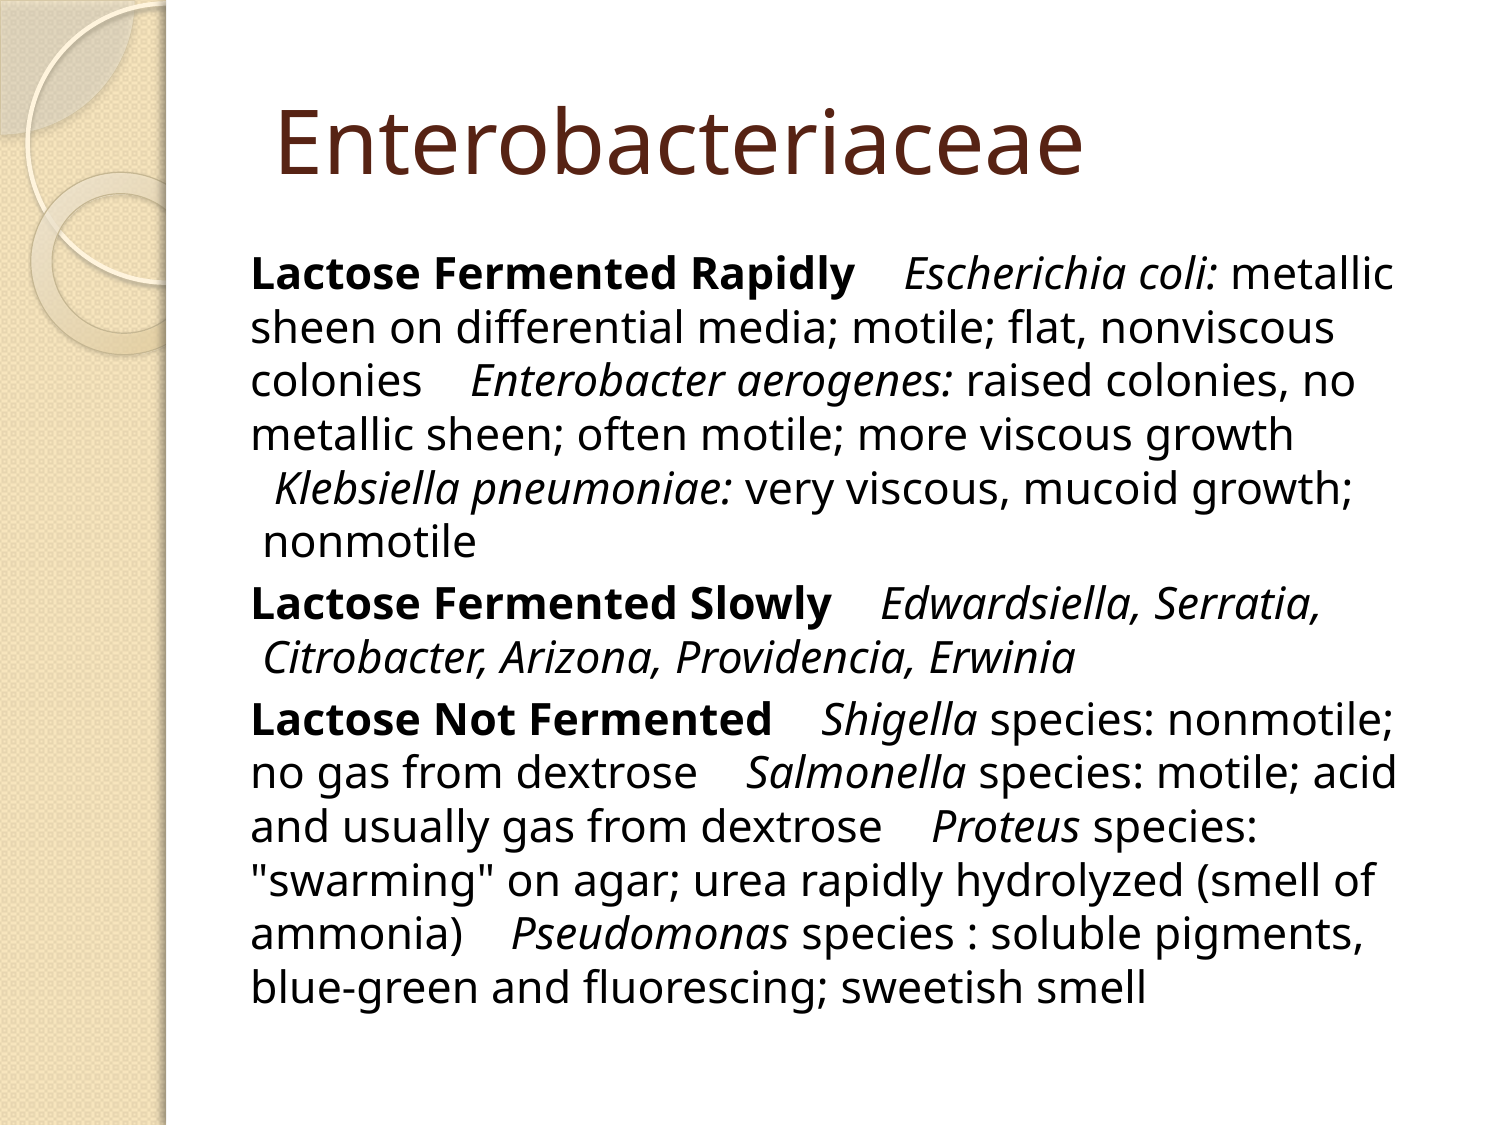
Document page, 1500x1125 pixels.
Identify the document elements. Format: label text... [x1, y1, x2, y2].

list Lactose Fermented Rapidly Escherichia coli: metallic sheen on differential media; motile; flat, nonviscous colonies Enterobacter aerogenes: raised colonies, no metallic sheen; often motile; more viscous growth Klebsiella pneumoniae: very viscous, mucoid growth; nonmotile Lactose Fermented Slowly Edwardsiella, Serratia, Citrobacter, Arizona, Providencia, Erwinia Lactose Not Fermented Shigella species: nonmotile; no gas from dextrose Salmonella species: motile; acid and usually gas from dextrose Proteus species: "swarming" on agar; urea rapidly hydrolyzed (smell of ammonia) Pseudomonas species : soluble pigments, blue-green and fluorescing; sweetish smell [235, 237, 1466, 1025]
title Enterobacteriaceae [235, 45, 1466, 233]
